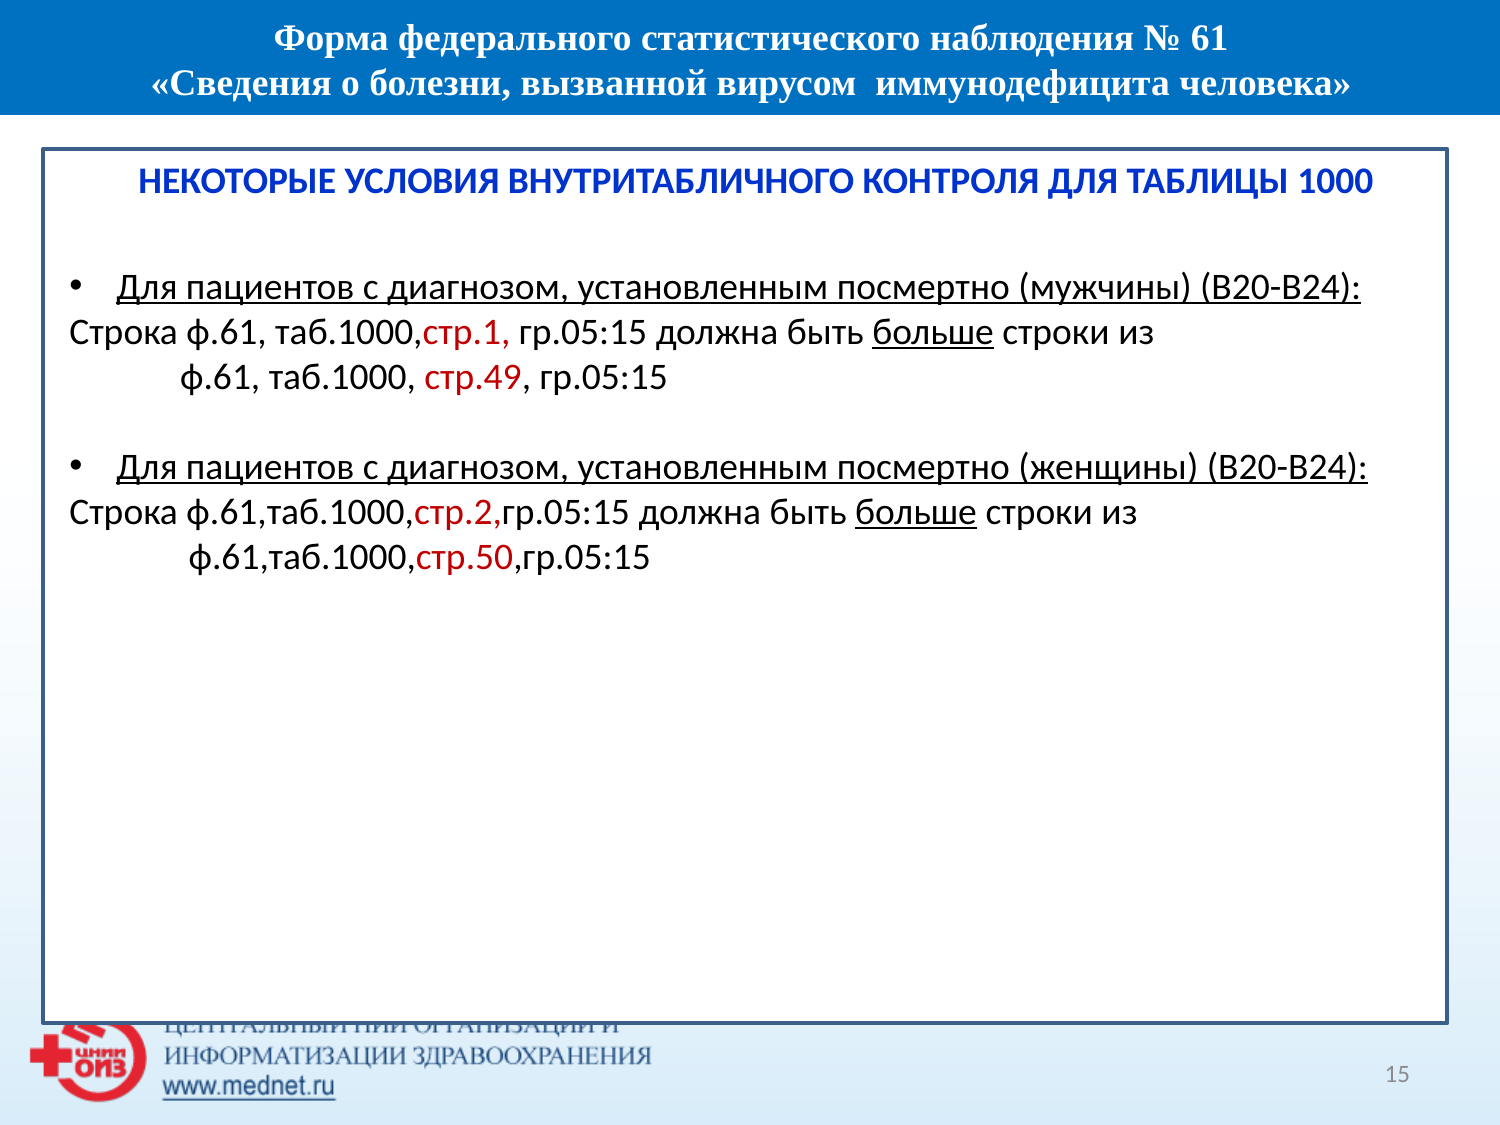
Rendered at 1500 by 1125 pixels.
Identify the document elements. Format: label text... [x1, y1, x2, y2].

text_box Для пациентов с диагнозом, установленным посмертно (мужчины) (В20-В24): Строка ф.61, таб.1000,стр.1, гр.05:15 должна быть больше строки из ф.61, таб.1000, стр.49, гр.05:15 Для пациентов с диагнозом, установленным посмертно (женщины) (В20-В24): Строка ф.61,таб.1000,стр.2,гр.05:15 должна быть больше строки из ф.61,таб.1000,стр.50,гр.05:15 [54, 209, 1412, 630]
text_box Форма федерального статистического наблюдения № 61 «Сведения о болезни, вызванной вирусом иммунодефицита человека» [0, 0, 1500, 117]
text_box [41, 147, 1449, 1025]
slide_number 15 [1074, 1042, 1425, 1103]
text_box НЕКОТОРЫЕ УСЛОВИЯ ВНУТРИТАБЛИЧНОГО КОНТРОЛЯ ДЛЯ ТАБЛИЦЫ 1000 [54, 148, 1458, 209]
picture [0, 117, 1500, 1125]
